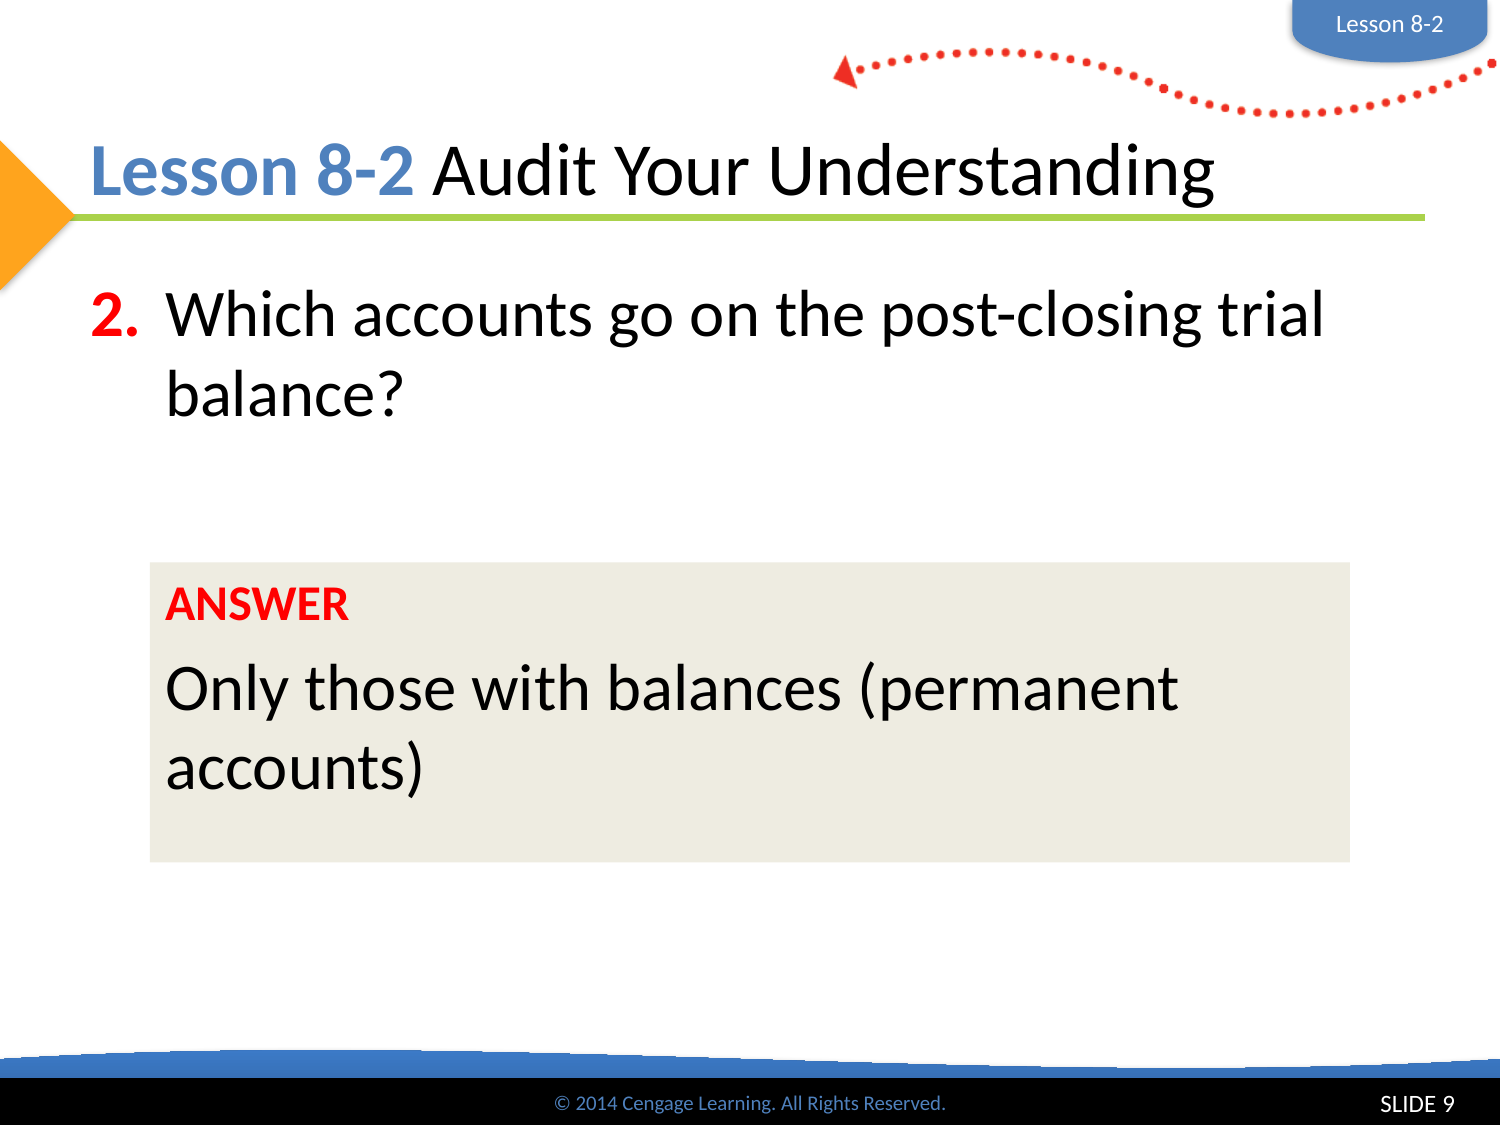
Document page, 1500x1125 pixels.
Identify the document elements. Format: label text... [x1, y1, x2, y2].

title Lesson 8-2 Audit Your Understanding [75, 29, 1350, 218]
slide_number SLIDE 9 [1170, 1080, 1470, 1125]
text_box ANSWER Only those with balances (permanent accounts) [149, 562, 1350, 863]
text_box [1292, 0, 1488, 63]
list 2. Which accounts go on the post-closing trial balance? [75, 262, 1425, 1005]
picture [827, 37, 1500, 126]
text_box [0, 138, 78, 293]
